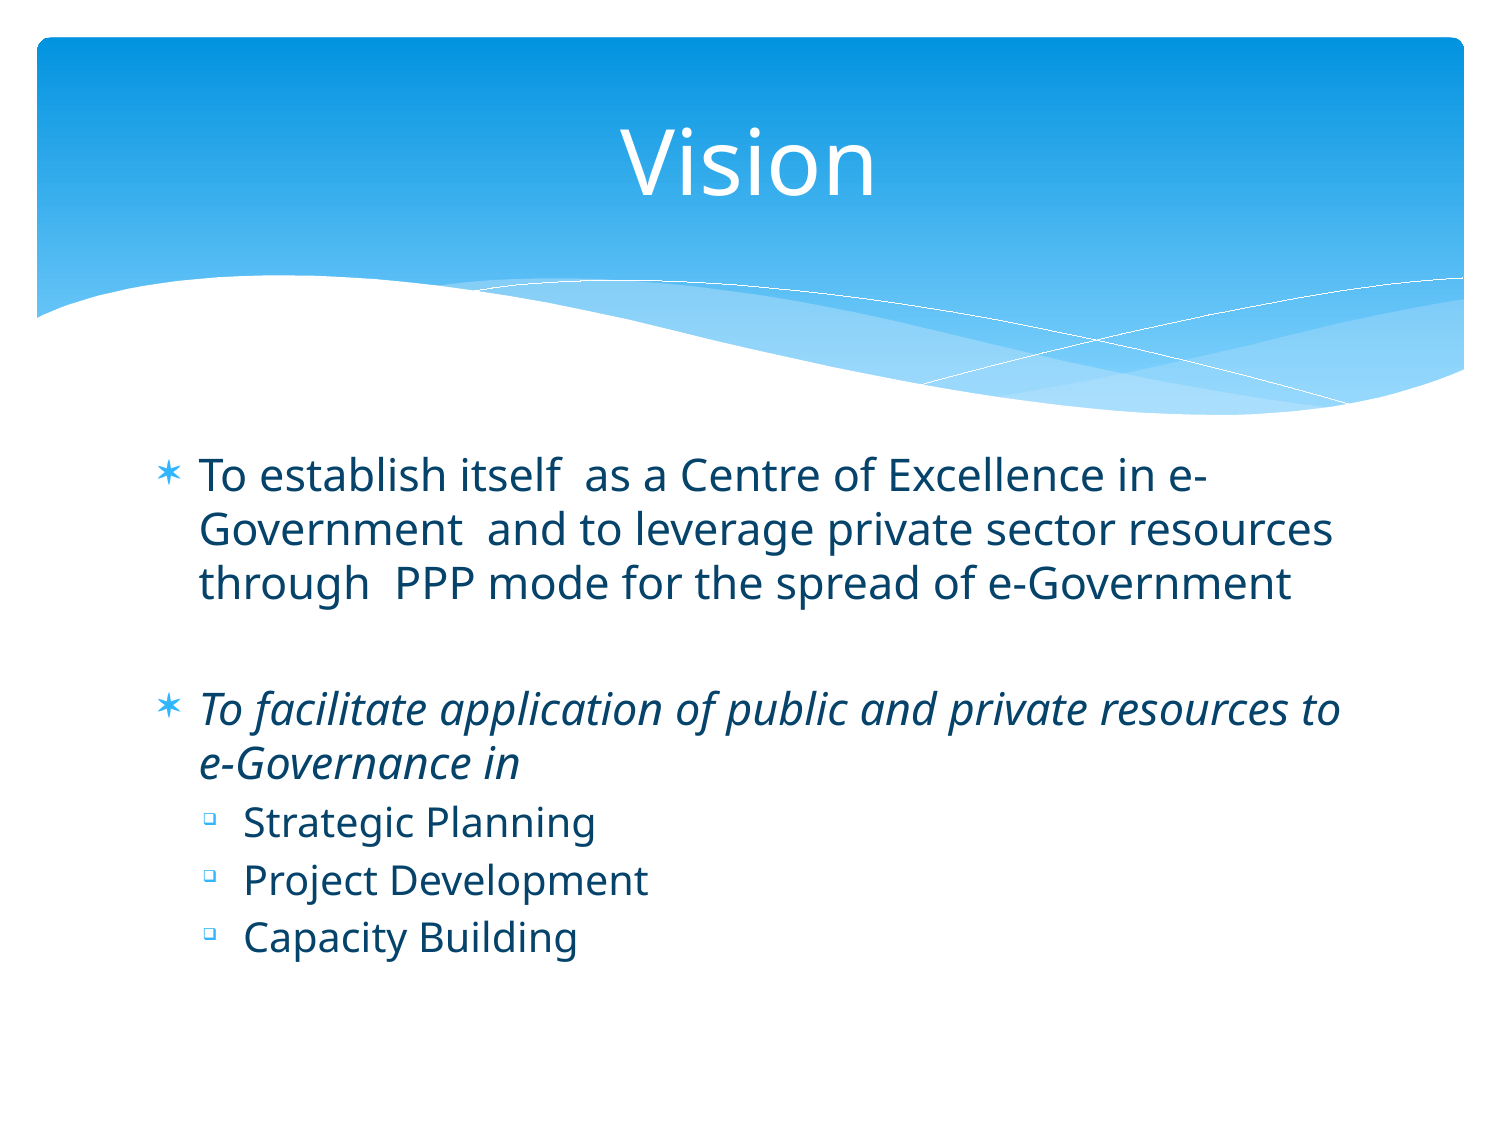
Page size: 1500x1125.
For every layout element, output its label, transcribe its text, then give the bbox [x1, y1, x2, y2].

title Vision [75, 55, 1425, 261]
list To establish itself as a Centre of Excellence in e-Government and to leverage private sector resources through PPP mode for the spread of e-Government To facilitate application of public and private resources to e-Governance in Strategic Planning Project Development Capacity Building [143, 438, 1359, 1005]
